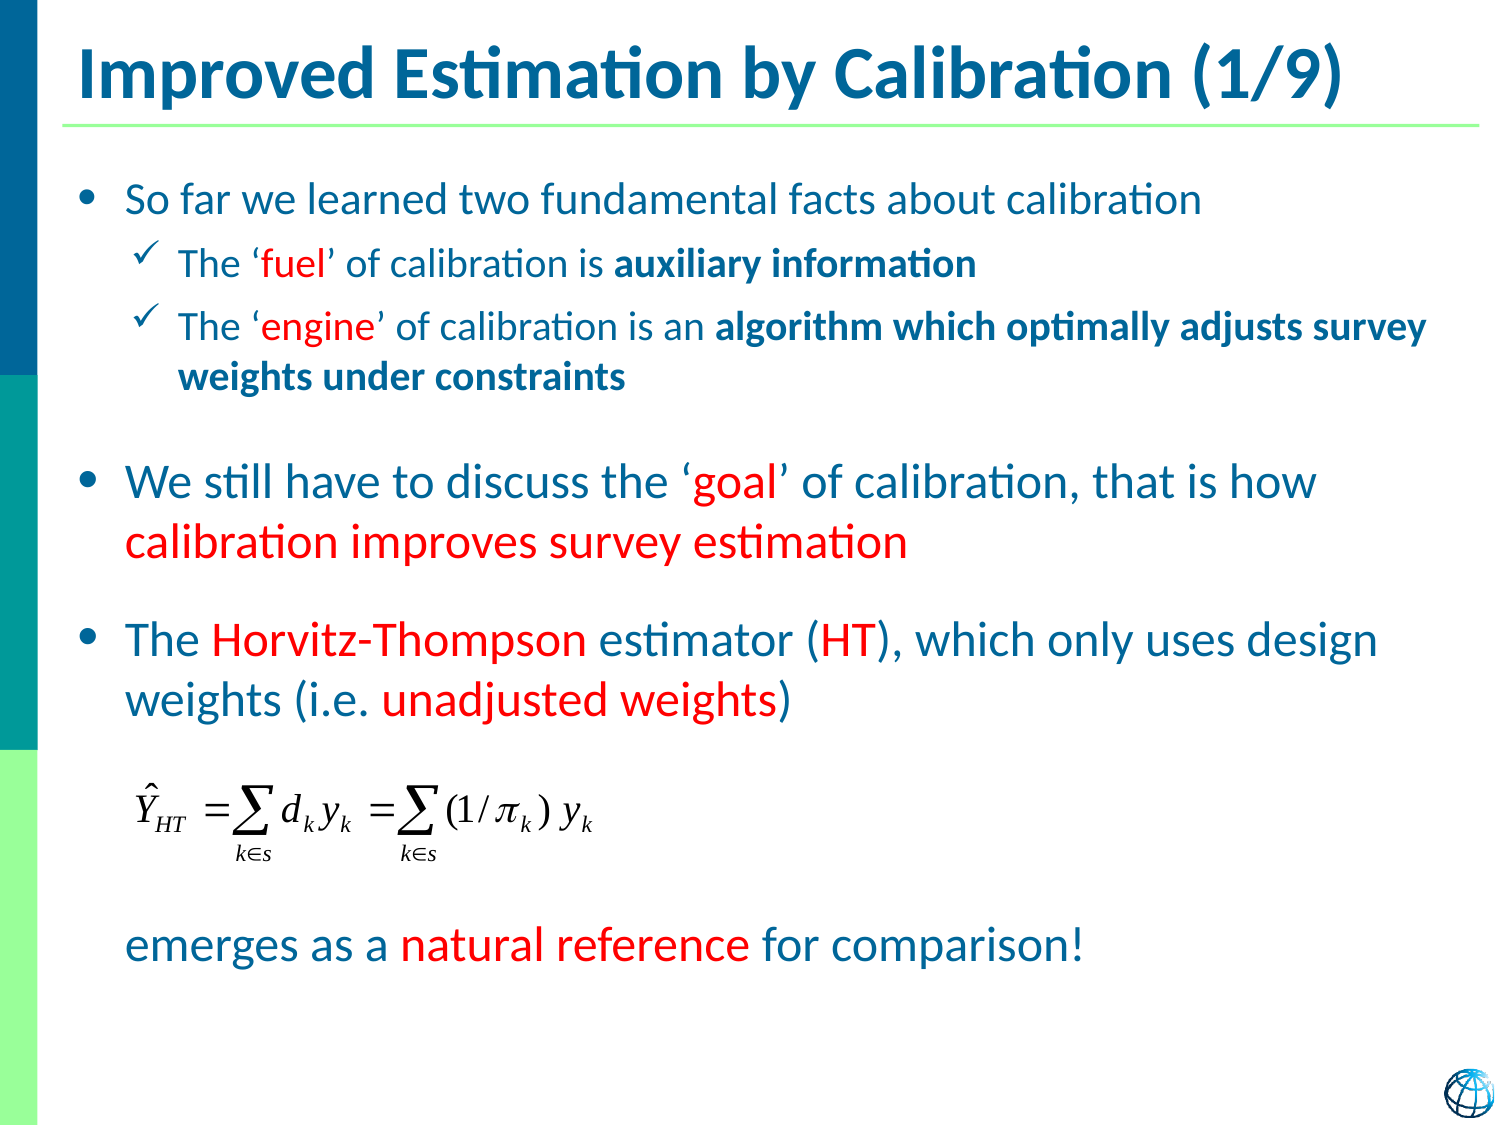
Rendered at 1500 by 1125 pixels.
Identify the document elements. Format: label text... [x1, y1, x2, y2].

picture [1468, 1068, 1495, 1106]
title Improved Estimation by Calibration (1/9) [62, 19, 1480, 121]
picture [1460, 1078, 1468, 1084]
list So far we learned two fundamental facts about calibration The ‘fuel’ of calibration is auxiliary information The ‘engine’ of calibration is an algorithm which optimally adjusts survey weights under constraints We still have to discuss the ‘goal’ of calibration, that is how calibration improves survey estimation The Horvitz-Thompson estimator (HT), which only uses design weights (i.e. unadjusted weights) emerges as a natural reference for comparison! [62, 160, 1480, 1047]
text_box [129, 774, 601, 870]
picture [1444, 1068, 1495, 1118]
